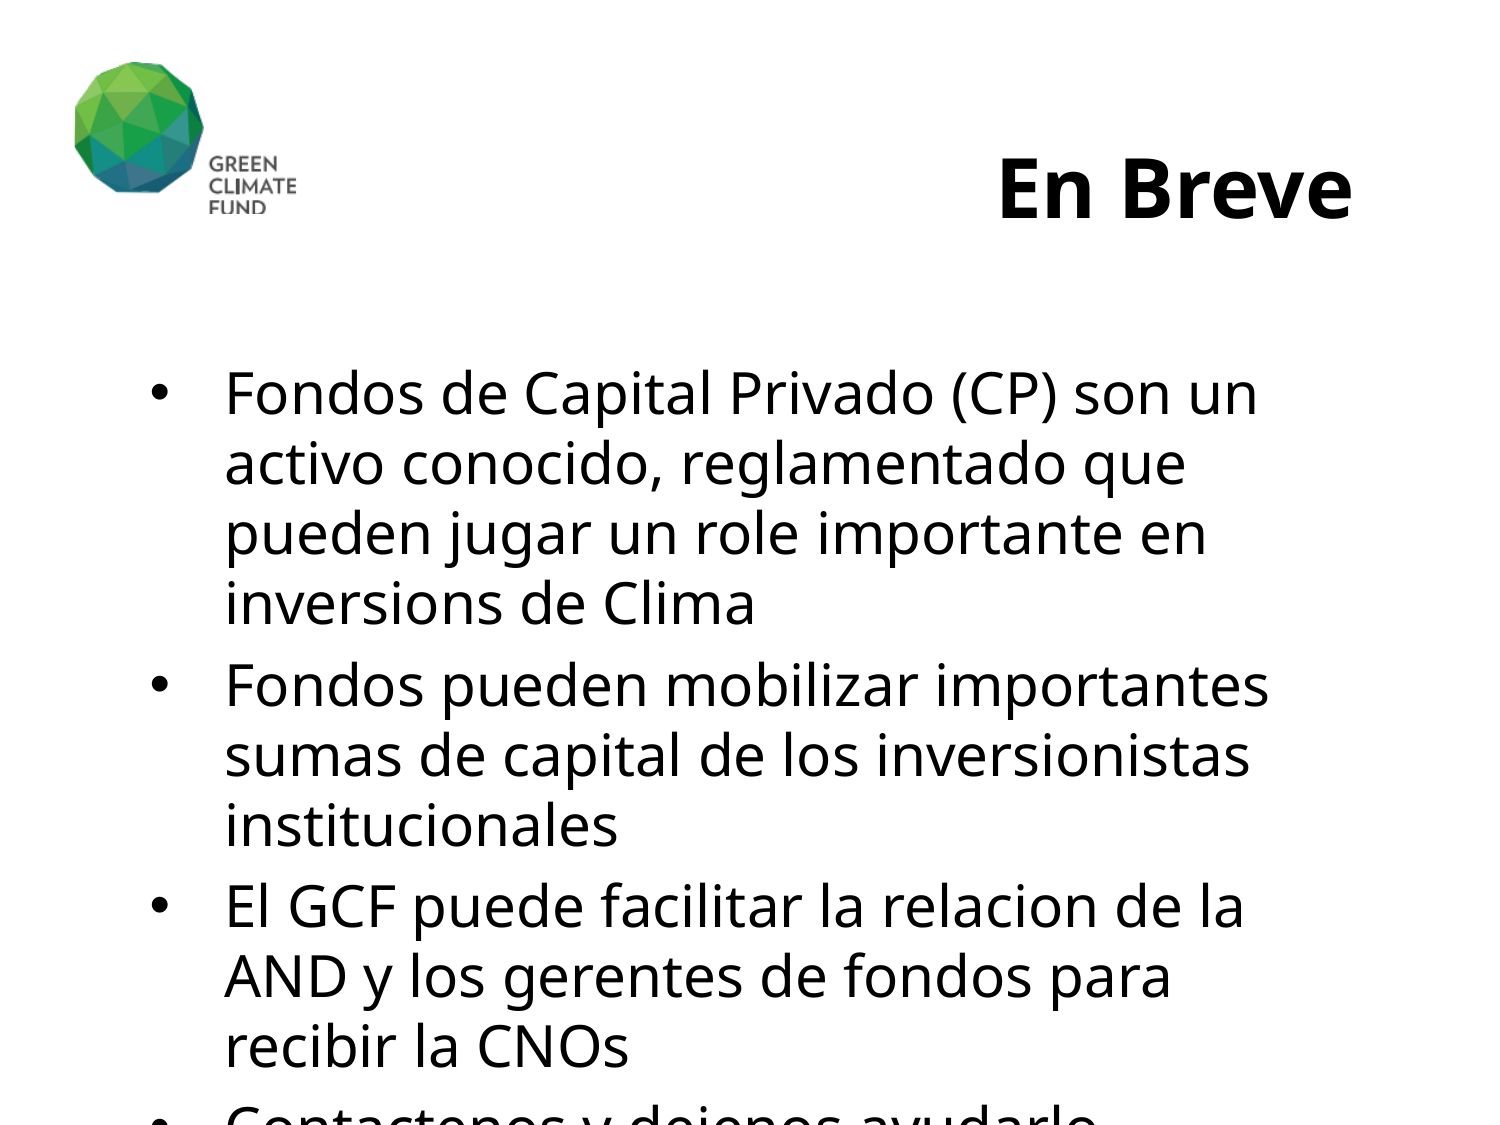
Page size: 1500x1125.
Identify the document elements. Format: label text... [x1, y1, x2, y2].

title En Breve [279, 127, 1370, 221]
list Fondos de Capital Privado (CP) son un activo conocido, reglamentado que pueden jugar un role importante en inversions de Clima Fondos pueden mobilizar importantes sumas de capital de los inversionistas institucionales El GCF puede facilitar la relacion de la AND y los gerentes de fondos para recibir la CNOs Contactenos y dejenos ayudarlo [134, 348, 1370, 997]
